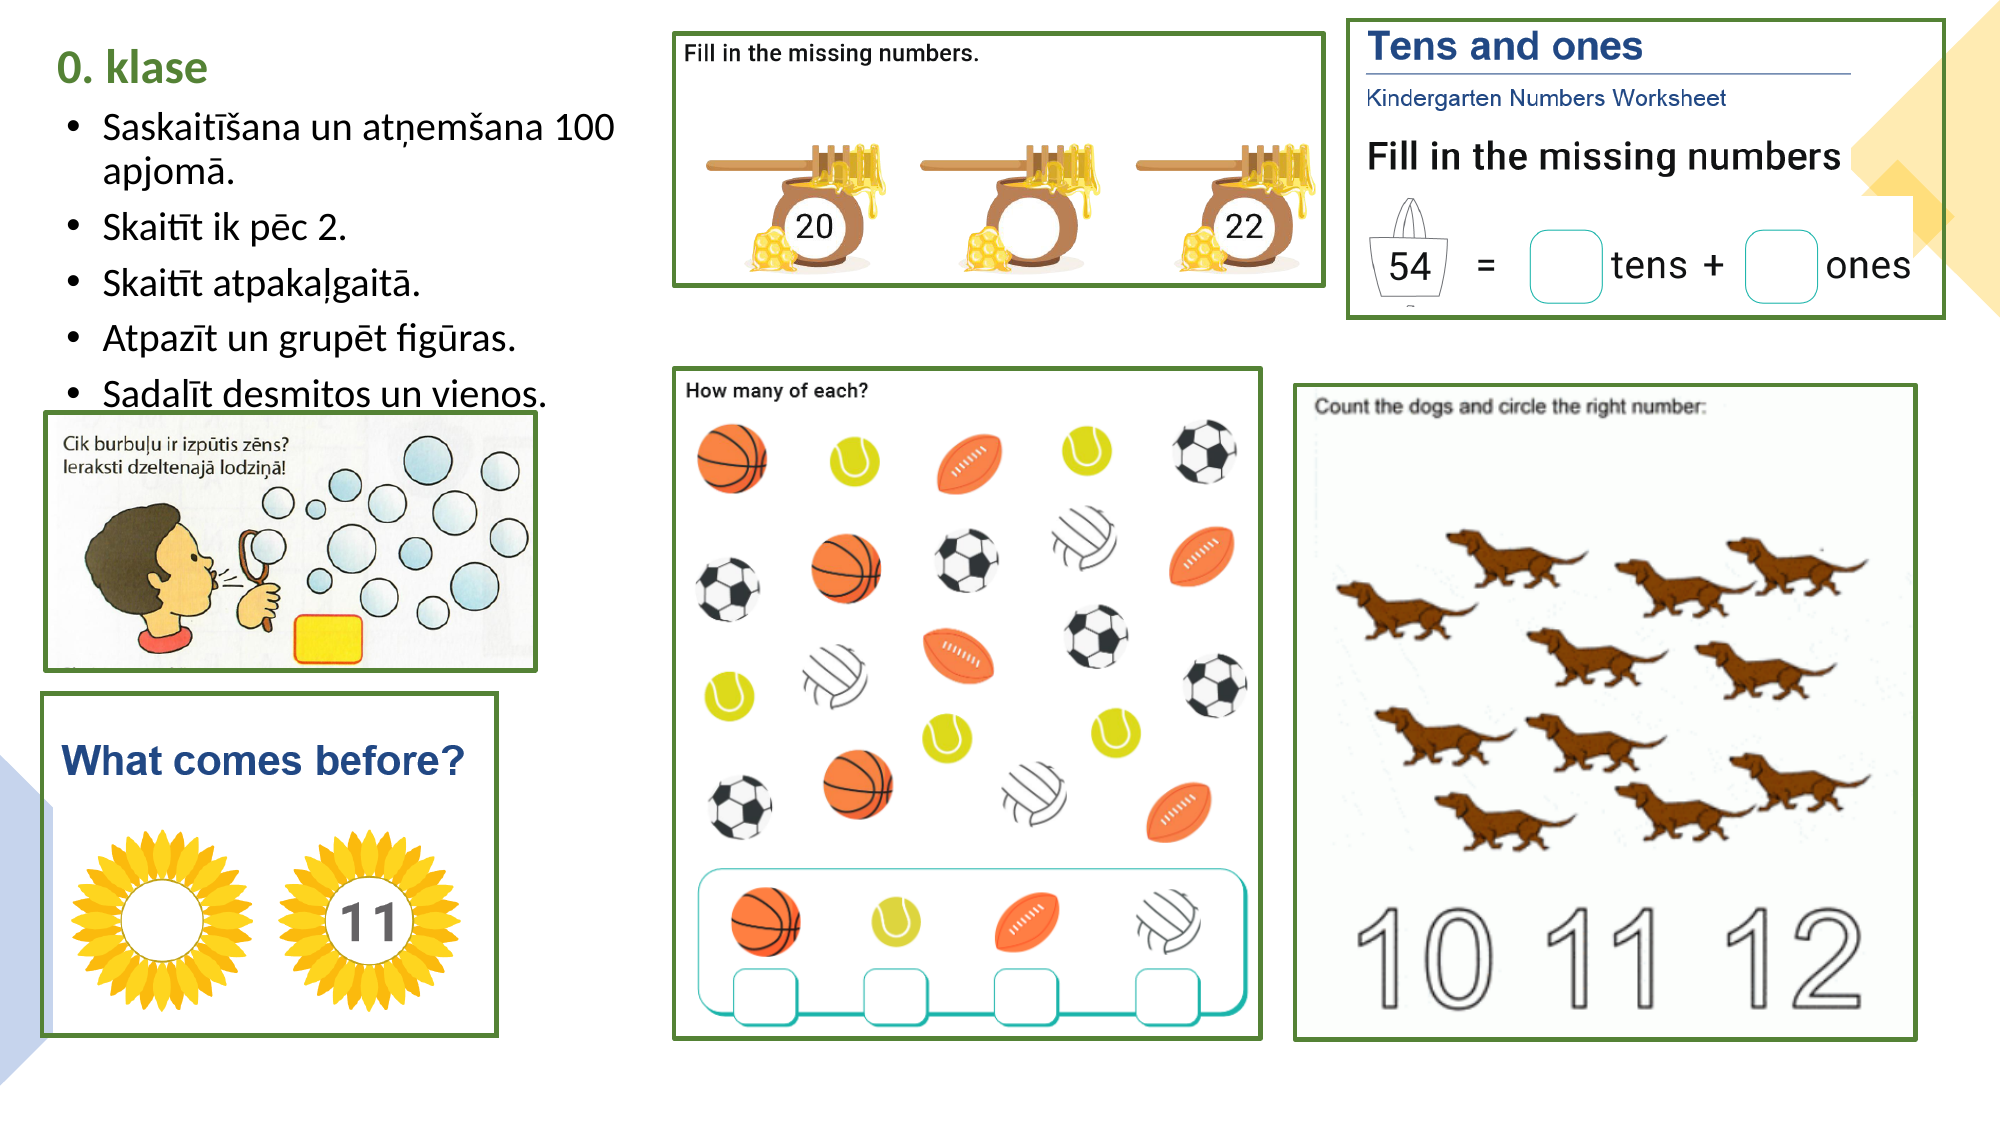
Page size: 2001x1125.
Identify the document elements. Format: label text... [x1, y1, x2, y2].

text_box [0, 754, 167, 1086]
picture [676, 35, 1322, 284]
picture [53, 798, 475, 1036]
picture [47, 414, 534, 668]
text_box [0, 0, 2000, 1125]
picture [676, 370, 1259, 1036]
text_box 0. klase Saskaitīšana un atņemšana 100 apjomā. Skaitīt ik pēc 2. Skaitīt atpakaļgaitā. Atpazīt un grupēt figūras. Sadalīt desmitos un vienos. [42, 34, 700, 424]
picture [1358, 196, 1913, 307]
text_box [1347, 19, 1840, 318]
text_box [41, 692, 498, 1037]
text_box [1840, 0, 2000, 318]
picture [1348, 19, 1851, 177]
picture [1297, 387, 1913, 1038]
picture [45, 729, 467, 786]
